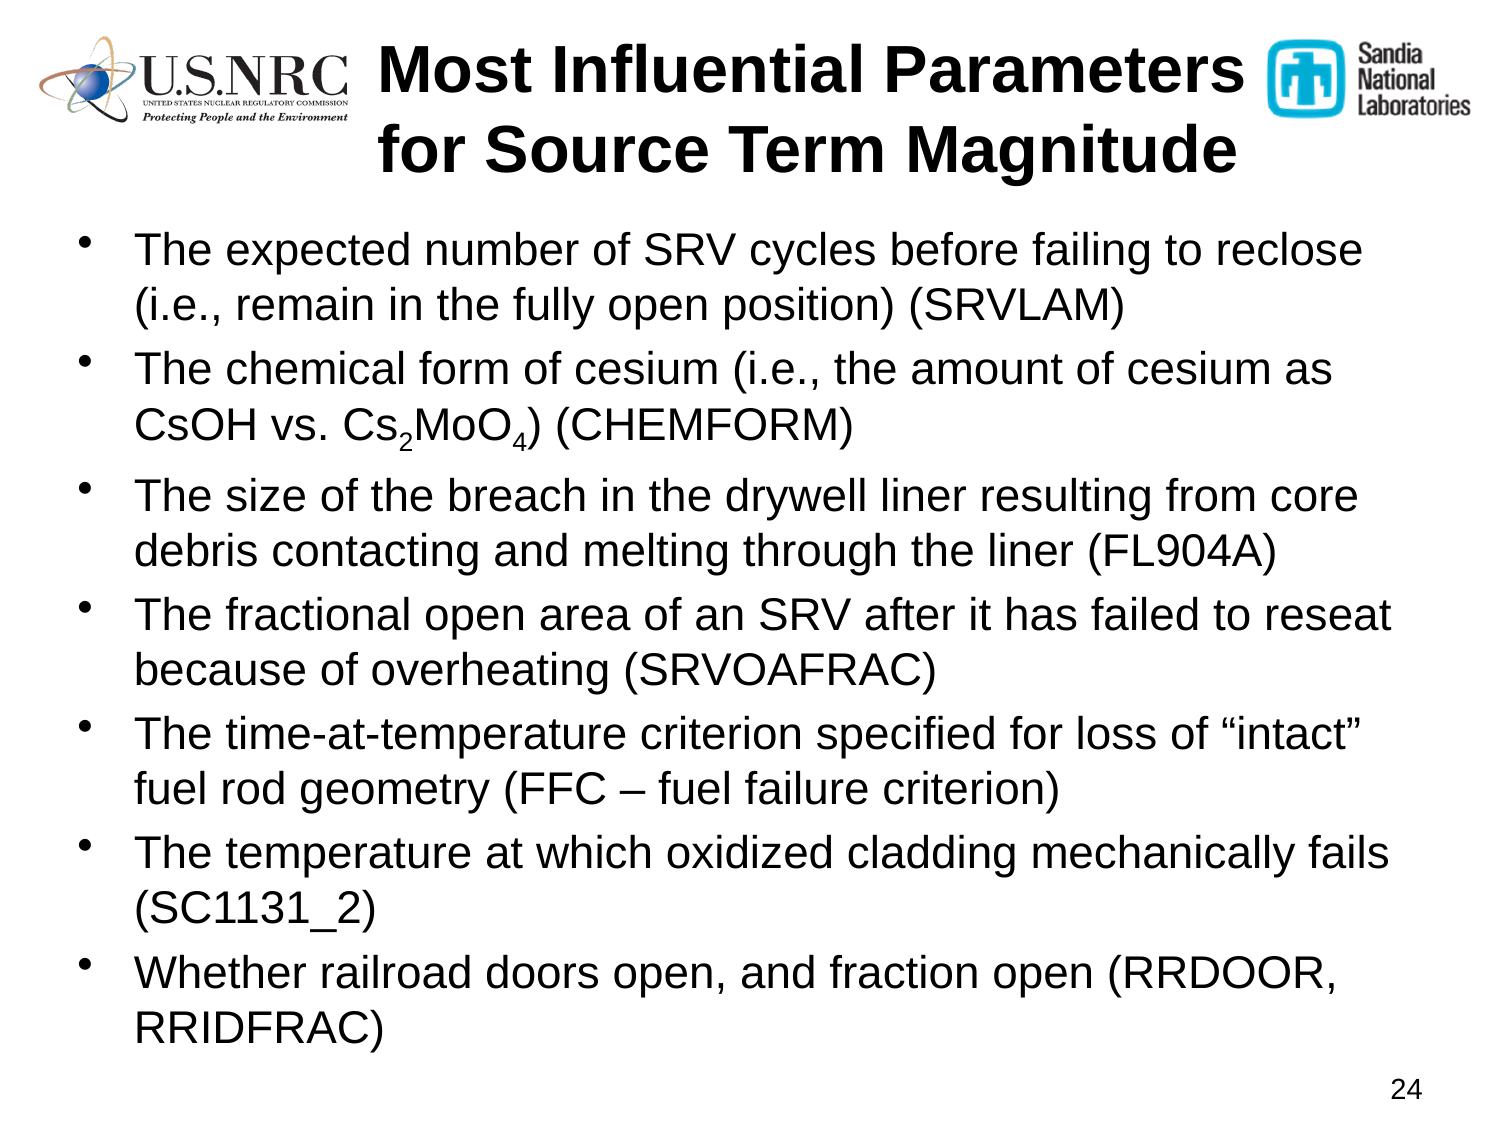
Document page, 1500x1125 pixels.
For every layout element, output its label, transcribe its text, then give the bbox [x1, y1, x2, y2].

slide_number 24 [1353, 1062, 1461, 1113]
picture [1262, 33, 1475, 126]
list The expected number of SRV cycles before failing to reclose (i.e., remain in the fully open position) (SRVLAM) The chemical form of cesium (i.e., the amount of cesium as CsOH vs. Cs2MoO4) (CHEMFORM) The size of the breach in the drywell liner resulting from core debris contacting and melting through the liner (FL904A) The fractional open area of an SRV after it has failed to reseat because of overheating (SRVOAFRAC) The time-at-temperature criterion specified for loss of “intact” fuel rod geometry (FFC – fuel failure criterion) The temperature at which oxidized cladding mechanically fails (SC1131_2) Whether railroad doors open, and fraction open (RRDOOR, RRIDFRAC) [62, 212, 1426, 1013]
picture [37, 33, 350, 126]
picture [1276, 48, 1337, 110]
title Most Influential Parameters for Source Term Magnitude [362, 62, 1276, 151]
